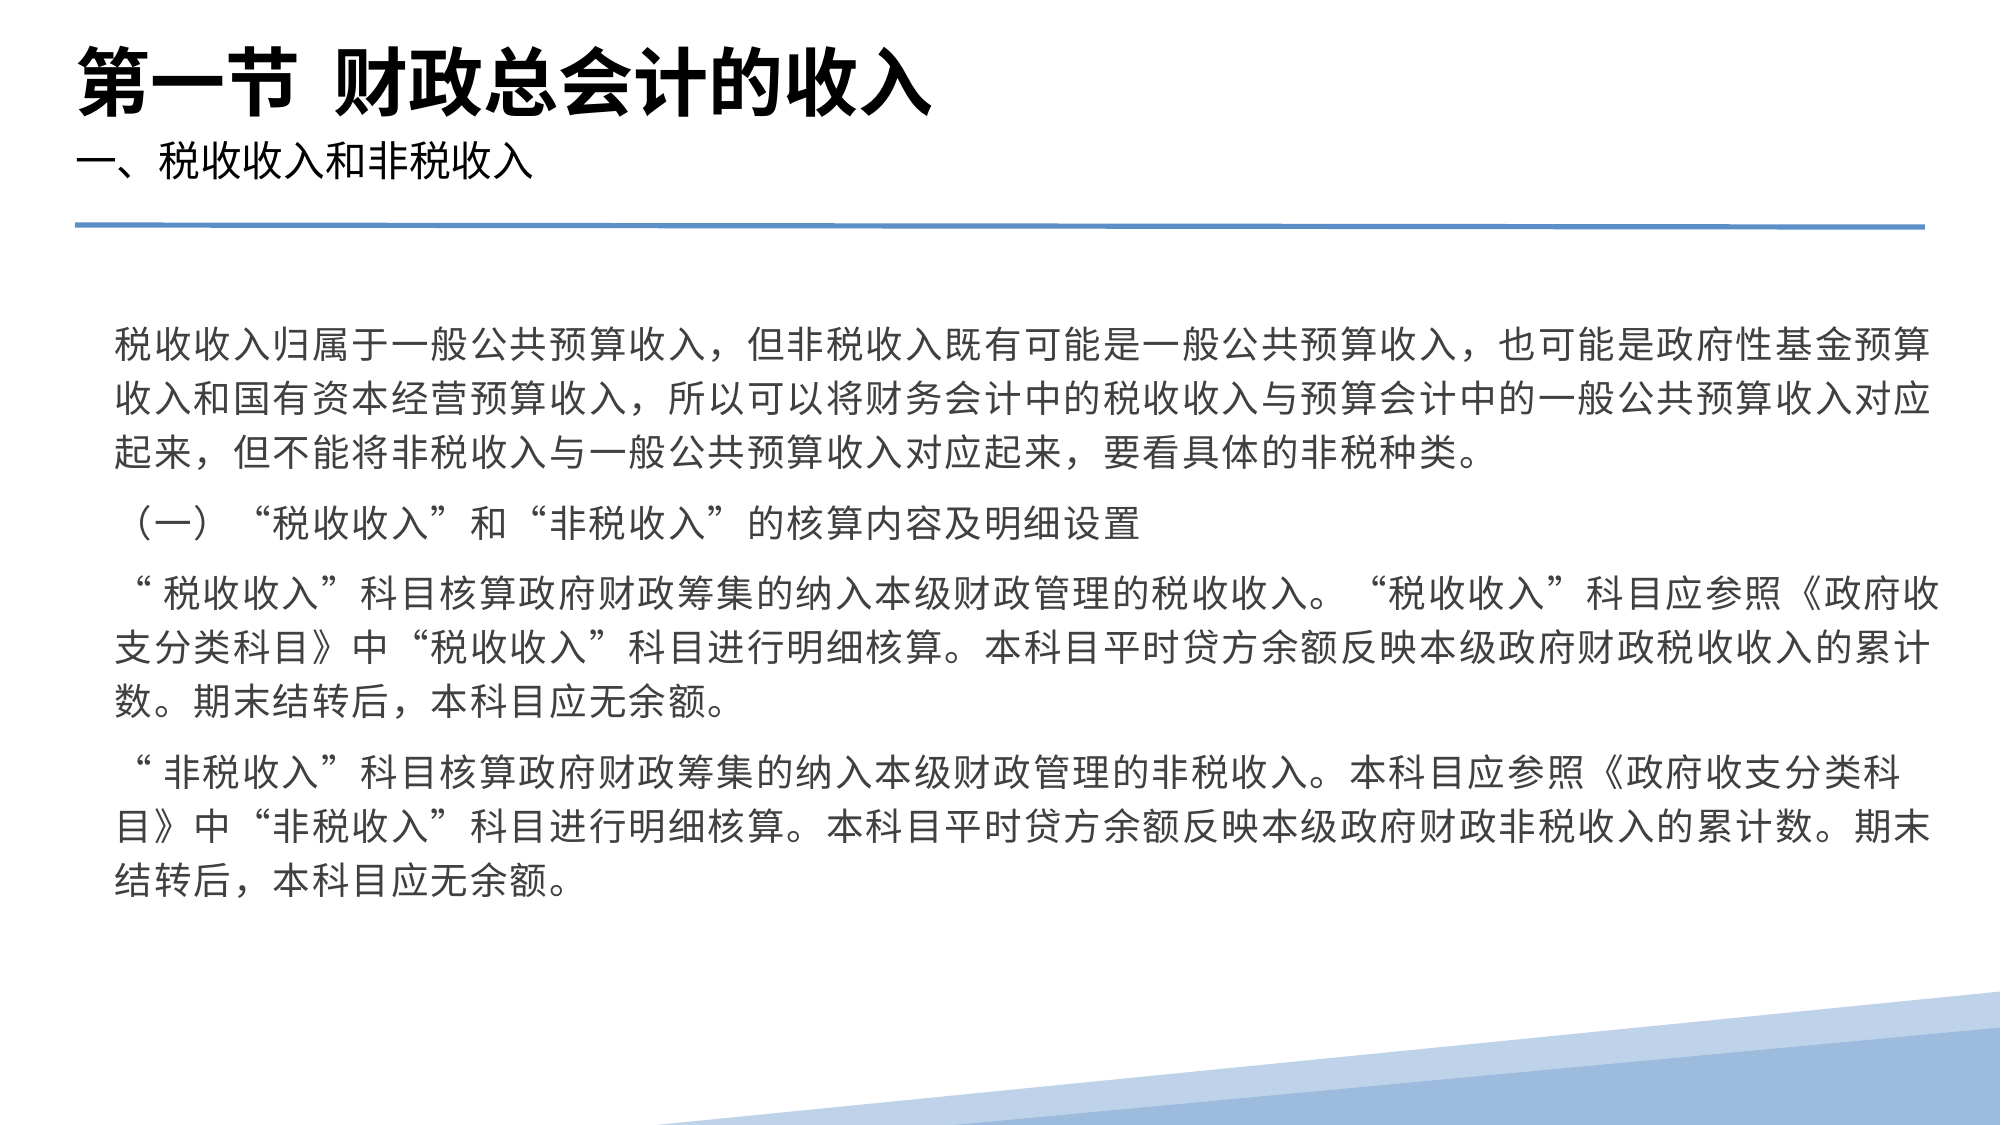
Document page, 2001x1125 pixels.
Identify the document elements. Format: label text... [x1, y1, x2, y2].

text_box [74, 224, 1925, 228]
text_box 第一节 财政总会计的收入 [75, 24, 1925, 124]
text_box 税收收入归属于一般公共预算收入，但非税收入既有可能是一般公共预算收入，也可能是政府性基金预算收入和国有资本经营预算收入，所以可以将财务会计中的税收收入与预算会计中的一般公共预算收入对应起来，但不能将非税收入与一般公共预算收入对应起来，要看具体的非税种类。 （一）“税收收入”和“非税收入”的核算内容及明细设置 “税收收入”科目核算政府财政筹集的纳入本级财政管理的税收收入。“税收收入”科目应参照《政府收支分类科目》中“税收收入”科目进行明细核算。本科目平时贷方余额反映本级政府财政税收收入的累计数。期末结转后，本科目应无余额。 “非税收入”科目核算政府财政筹集的纳入本级财政管理的非税收入。本科目应参照《政府收支分类科目》中“非税收入”科目进行明细核算。本科目平时贷方余额反映本级政府财政非税收入的累计数。期末结转后，本科目应无余额。 [104, 286, 1959, 999]
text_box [656, 991, 2000, 1125]
text_box 一、税收收入和非税收入 [75, 124, 1925, 200]
